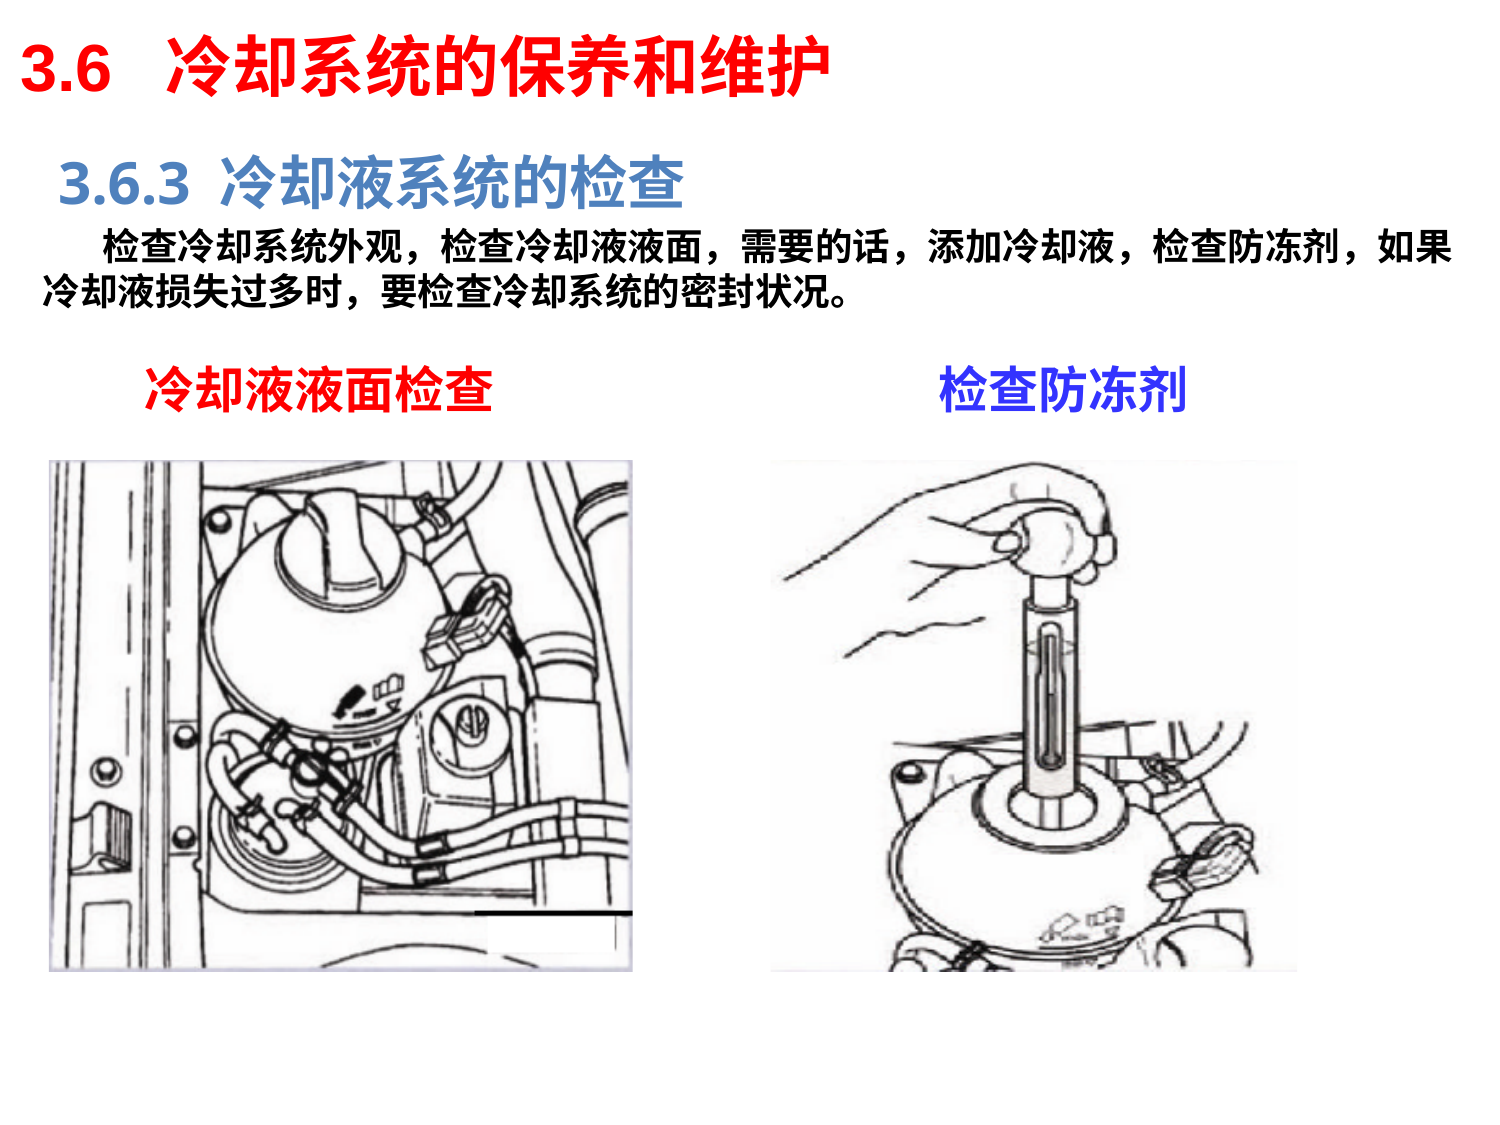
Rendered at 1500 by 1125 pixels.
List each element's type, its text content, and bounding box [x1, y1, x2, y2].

text_box 3.6 冷却系统的保养和维护 [5, 17, 864, 113]
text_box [770, 460, 1298, 972]
text_box 冷却液液面检查 [129, 351, 552, 427]
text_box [48, 460, 633, 972]
text_box 3.6.3 冷却液系统的检查 [43, 138, 714, 215]
text_box 检查防冻剂 [923, 351, 1204, 427]
text_box 检查冷却系统外观，检查冷却液液面，需要的话，添加冷却液，检查防冻剂，如果冷却液损失过多时，要检查冷却系统的密封状况。 [27, 215, 1473, 321]
